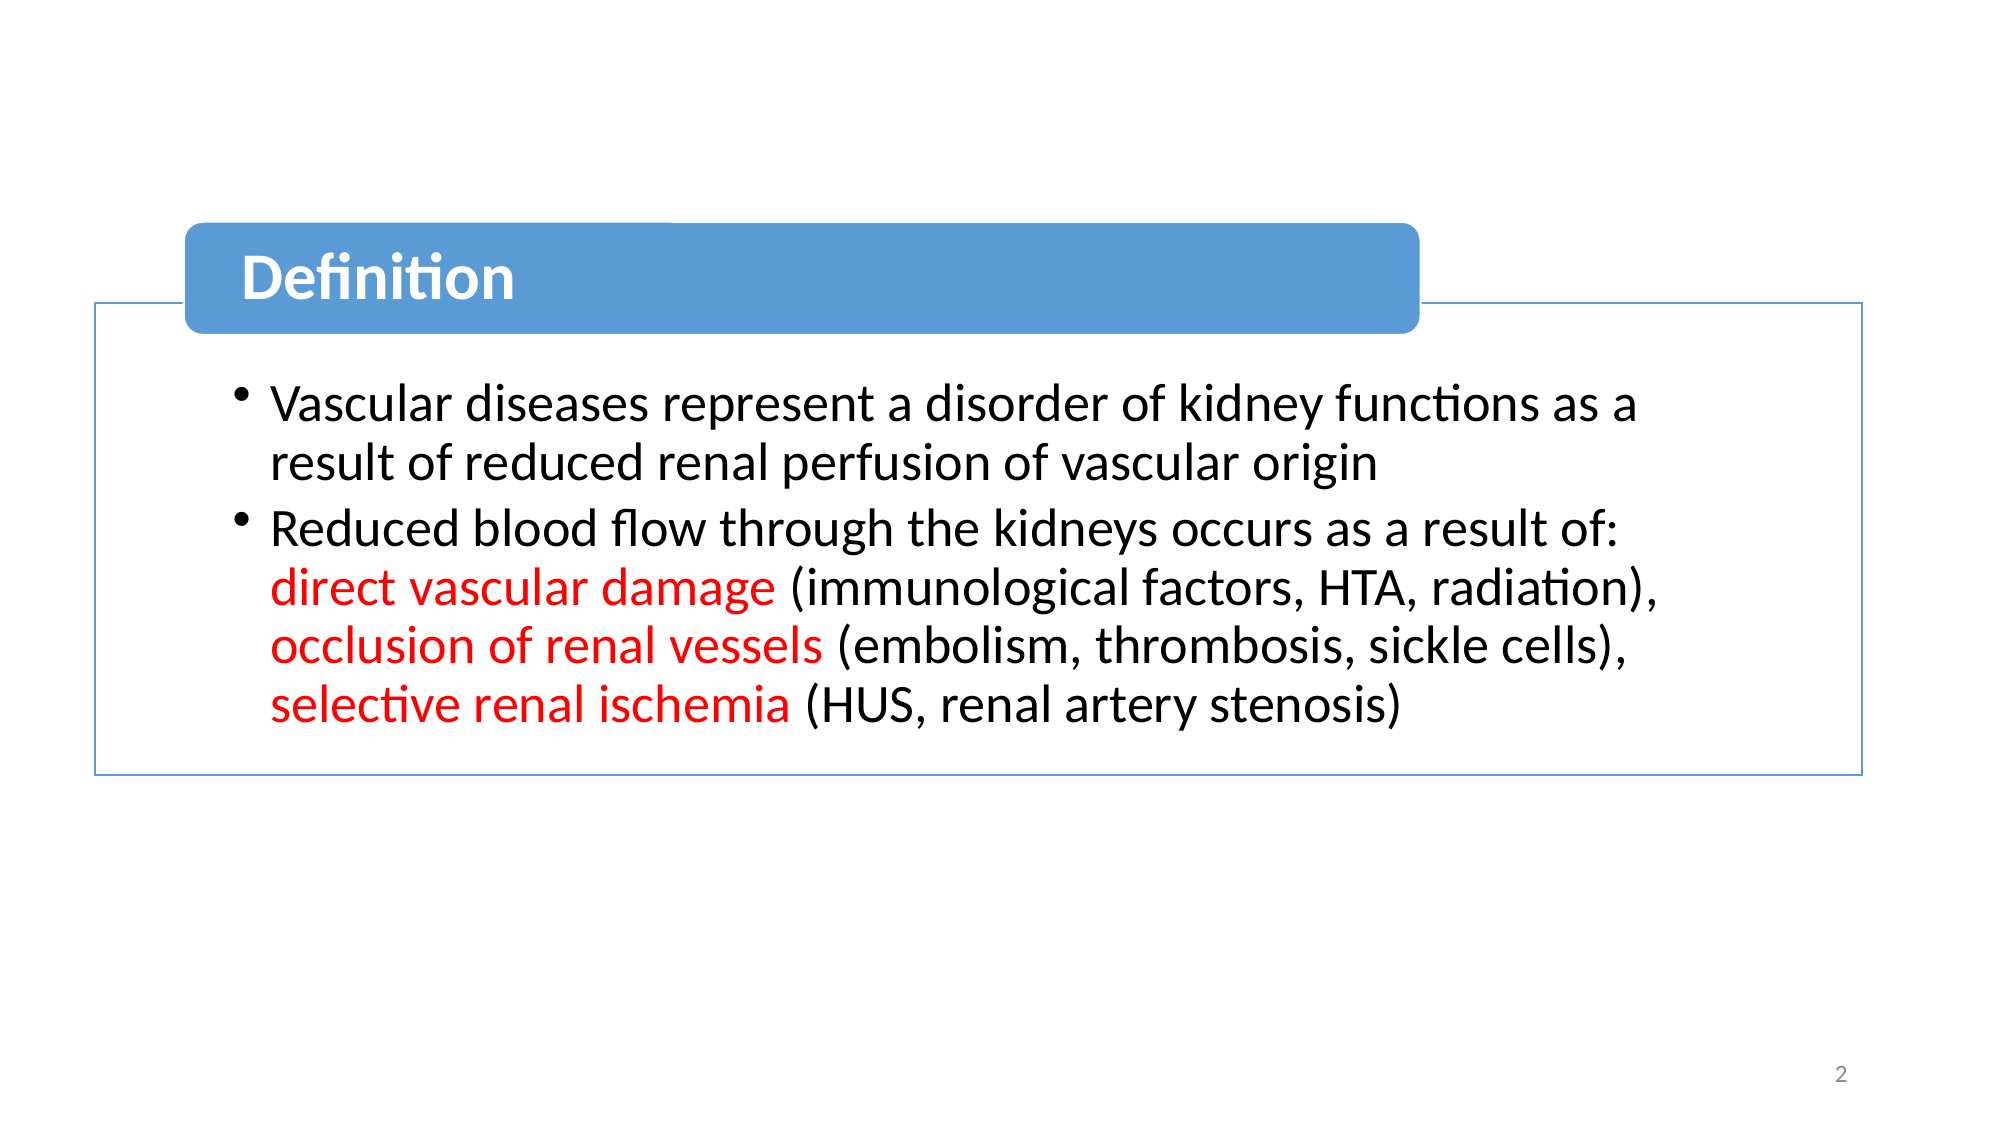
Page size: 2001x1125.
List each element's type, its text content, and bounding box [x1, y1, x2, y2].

slide_number 2 [1412, 1043, 1863, 1103]
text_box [95, 35, 1863, 1043]
